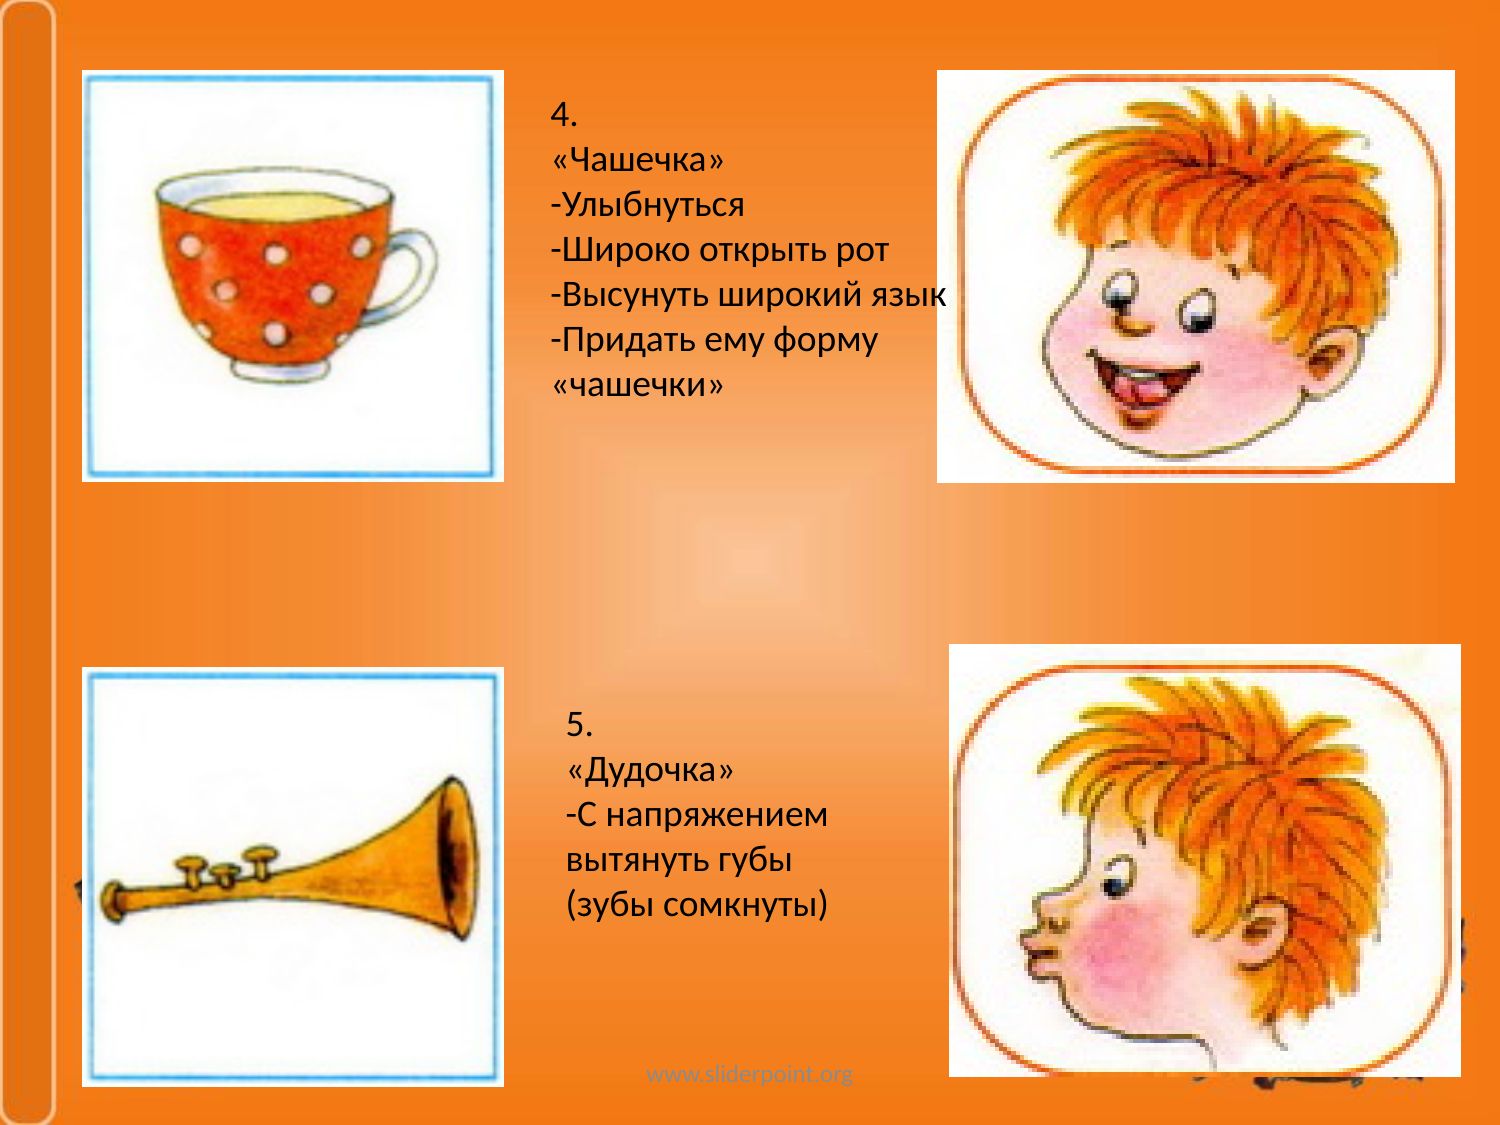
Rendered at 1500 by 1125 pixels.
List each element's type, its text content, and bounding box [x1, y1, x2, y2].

text_box 4. «Чашечка» -Улыбнуться -Широко открыть рот -Высунуть широкий язык -Придать ему форму «чашечки» [535, 81, 932, 412]
footer www.sliderpoint.org [512, 1042, 988, 1103]
picture [0, 0, 1500, 1125]
text_box 5. «Дудочка» -С напряжением вытянуть губы (зубы сомкнуты) [550, 691, 856, 932]
